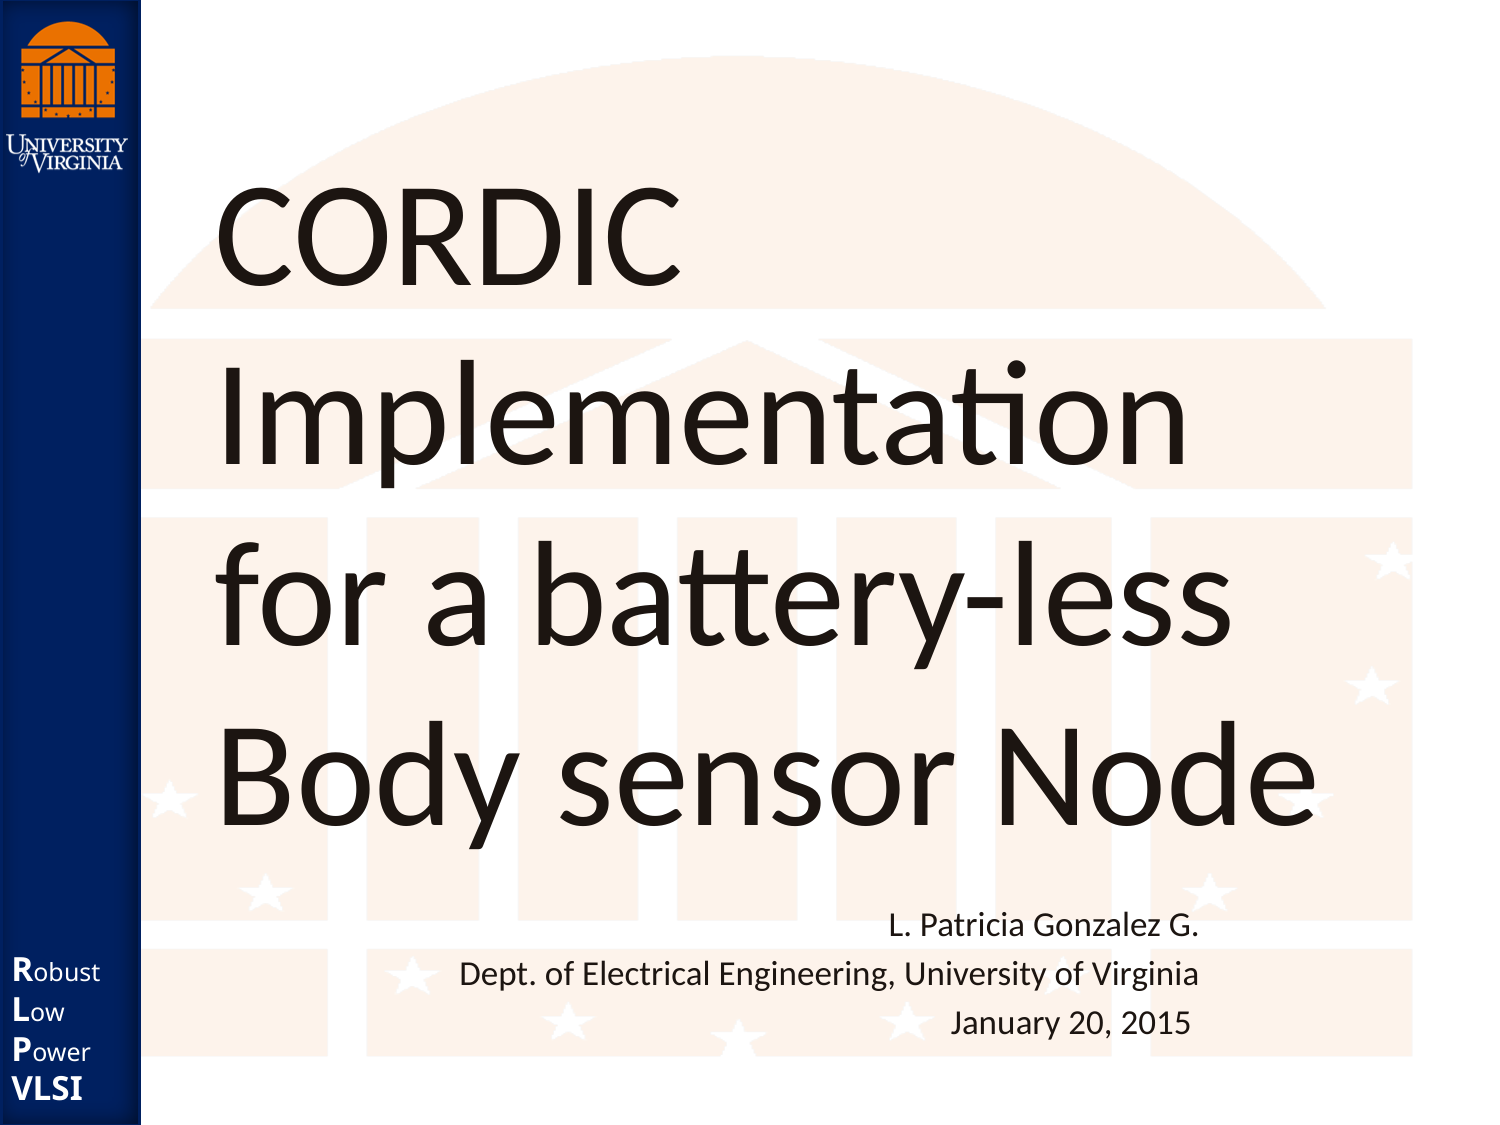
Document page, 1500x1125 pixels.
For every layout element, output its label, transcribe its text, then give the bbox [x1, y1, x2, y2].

subtitle L. Patricia Gonzalez G. Dept. of Electrical Engineering, University of Virginia January 20, 2015 [199, 894, 1215, 1050]
title CORDIC Implementation for a battery-less Body sensor Node [199, 107, 1387, 863]
picture [0, 0, 141, 1125]
